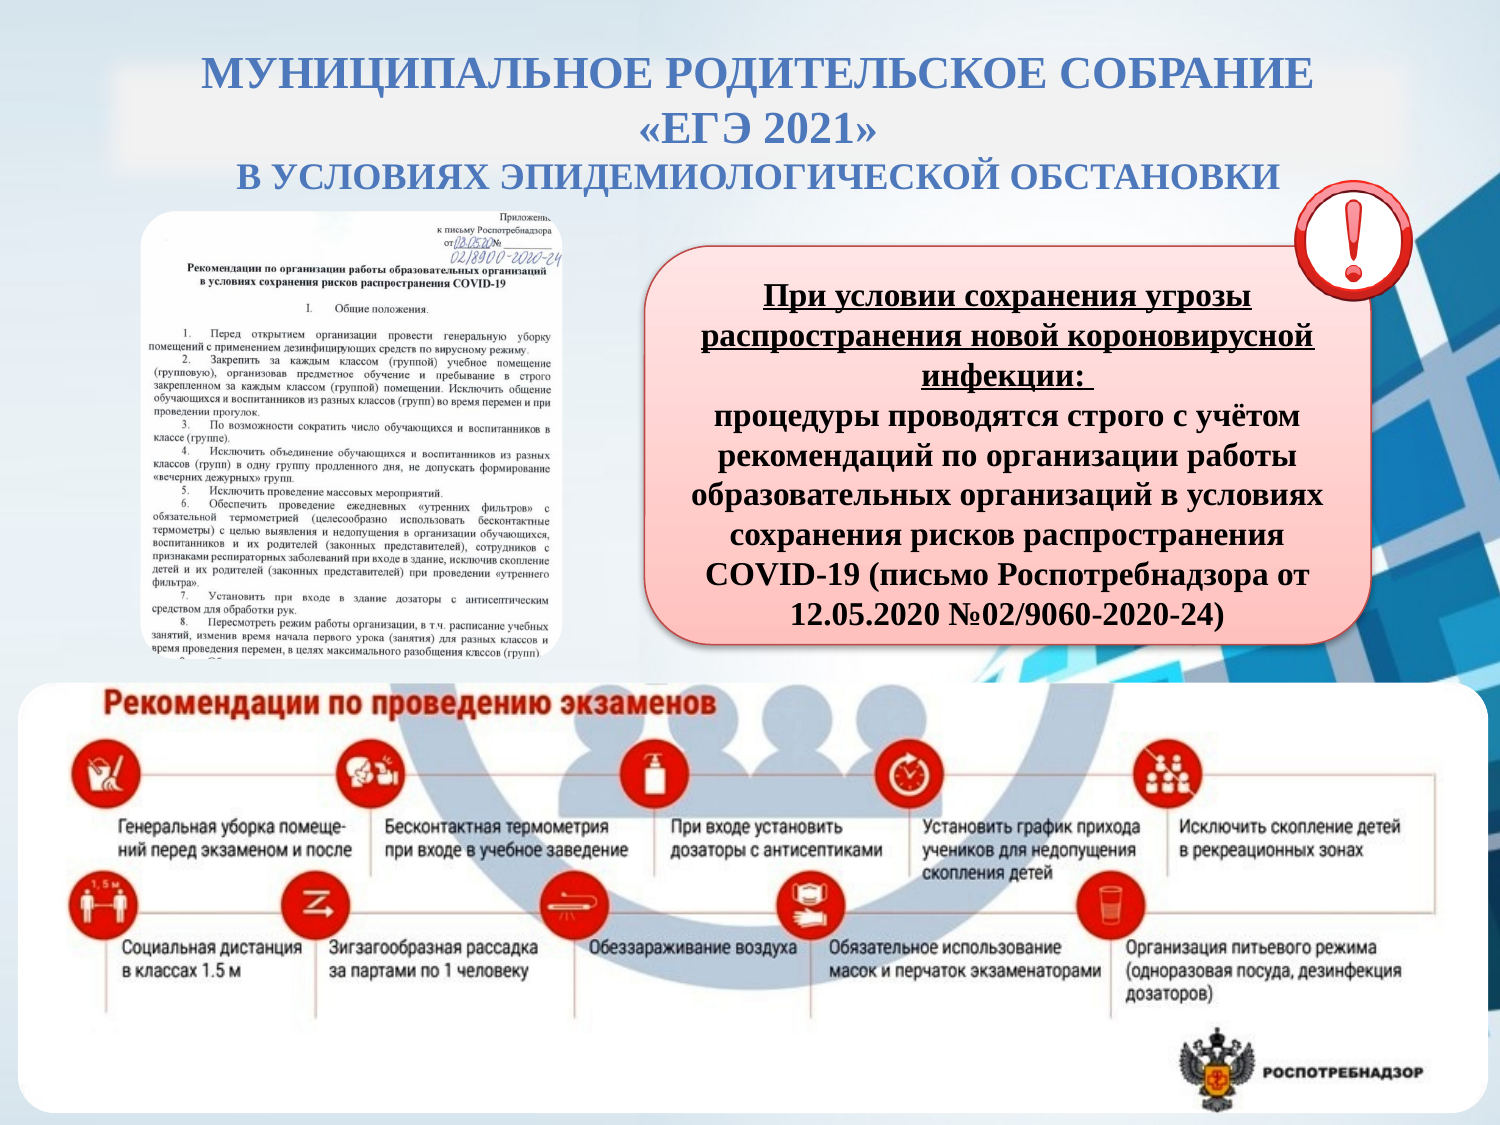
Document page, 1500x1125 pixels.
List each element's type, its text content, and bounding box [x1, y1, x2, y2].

text_box При условии сохранения угрозы распространения новой короновирусной инфекции: процедуры проводятся строго с учётом рекомендаций по организации работы образовательных организаций в условиях сохранения рисков распространения COVID-19 (письмо Роспотребнадзора от 12.05.2020 №02/9060-2020-24) [643, 245, 1372, 646]
picture [0, 0, 1500, 1125]
text_box Муниципальное родительское собрание «ЕГЭ 2021» В условиях эпидемиологической обстановки [132, 85, 1389, 157]
